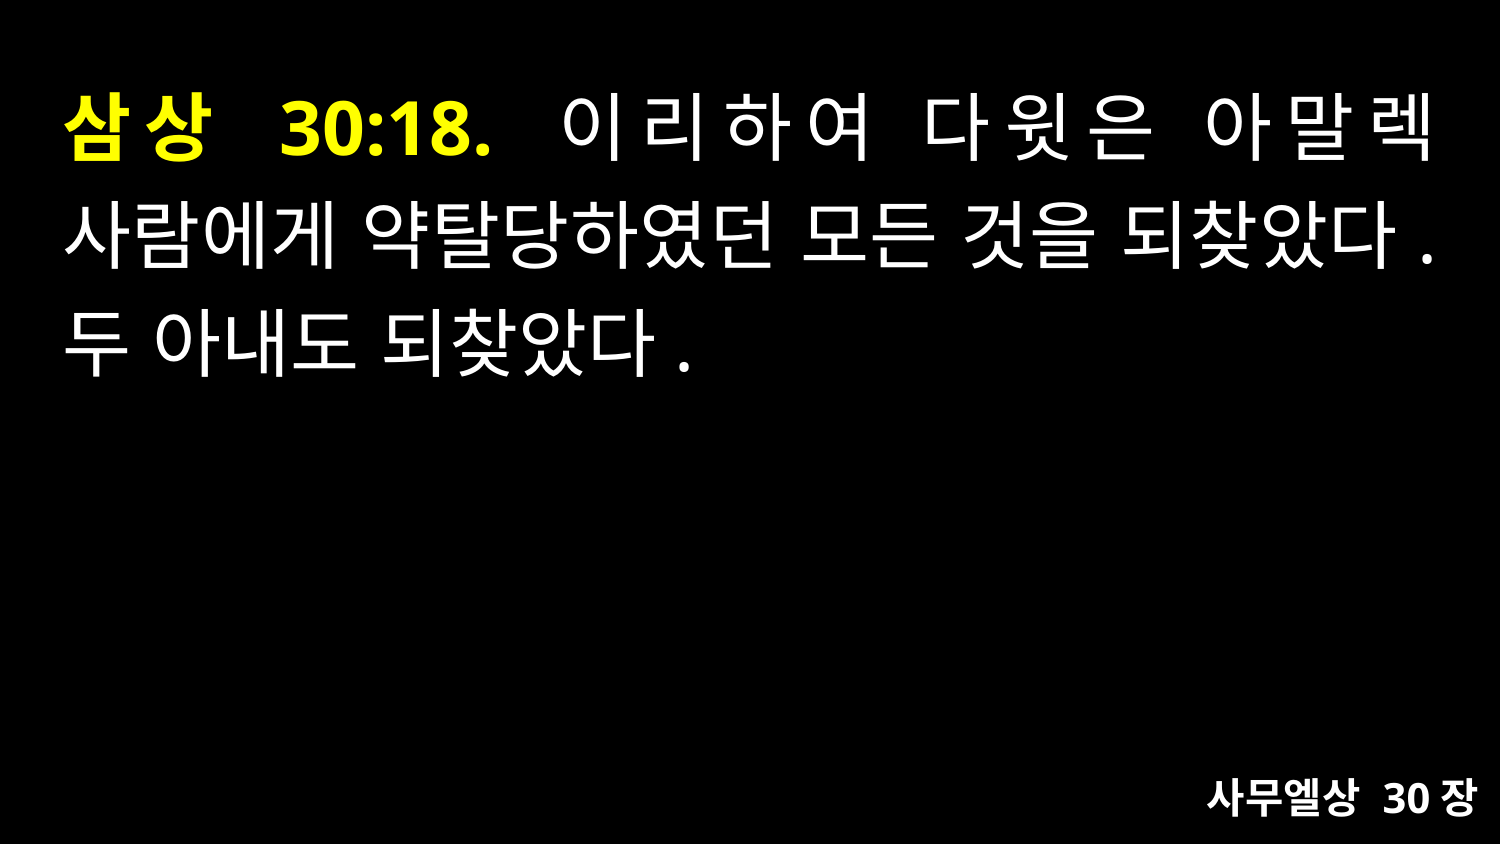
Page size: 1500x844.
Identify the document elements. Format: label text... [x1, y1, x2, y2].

subtitle 사무엘상 30장 [916, 770, 1500, 844]
title 삼상 30:18. 이리하여 다윗은 아말렉 사람에게 약탈당하였던 모든 것을 되찾았다. 두 아내도 되찾았다. [0, 0, 1500, 844]
